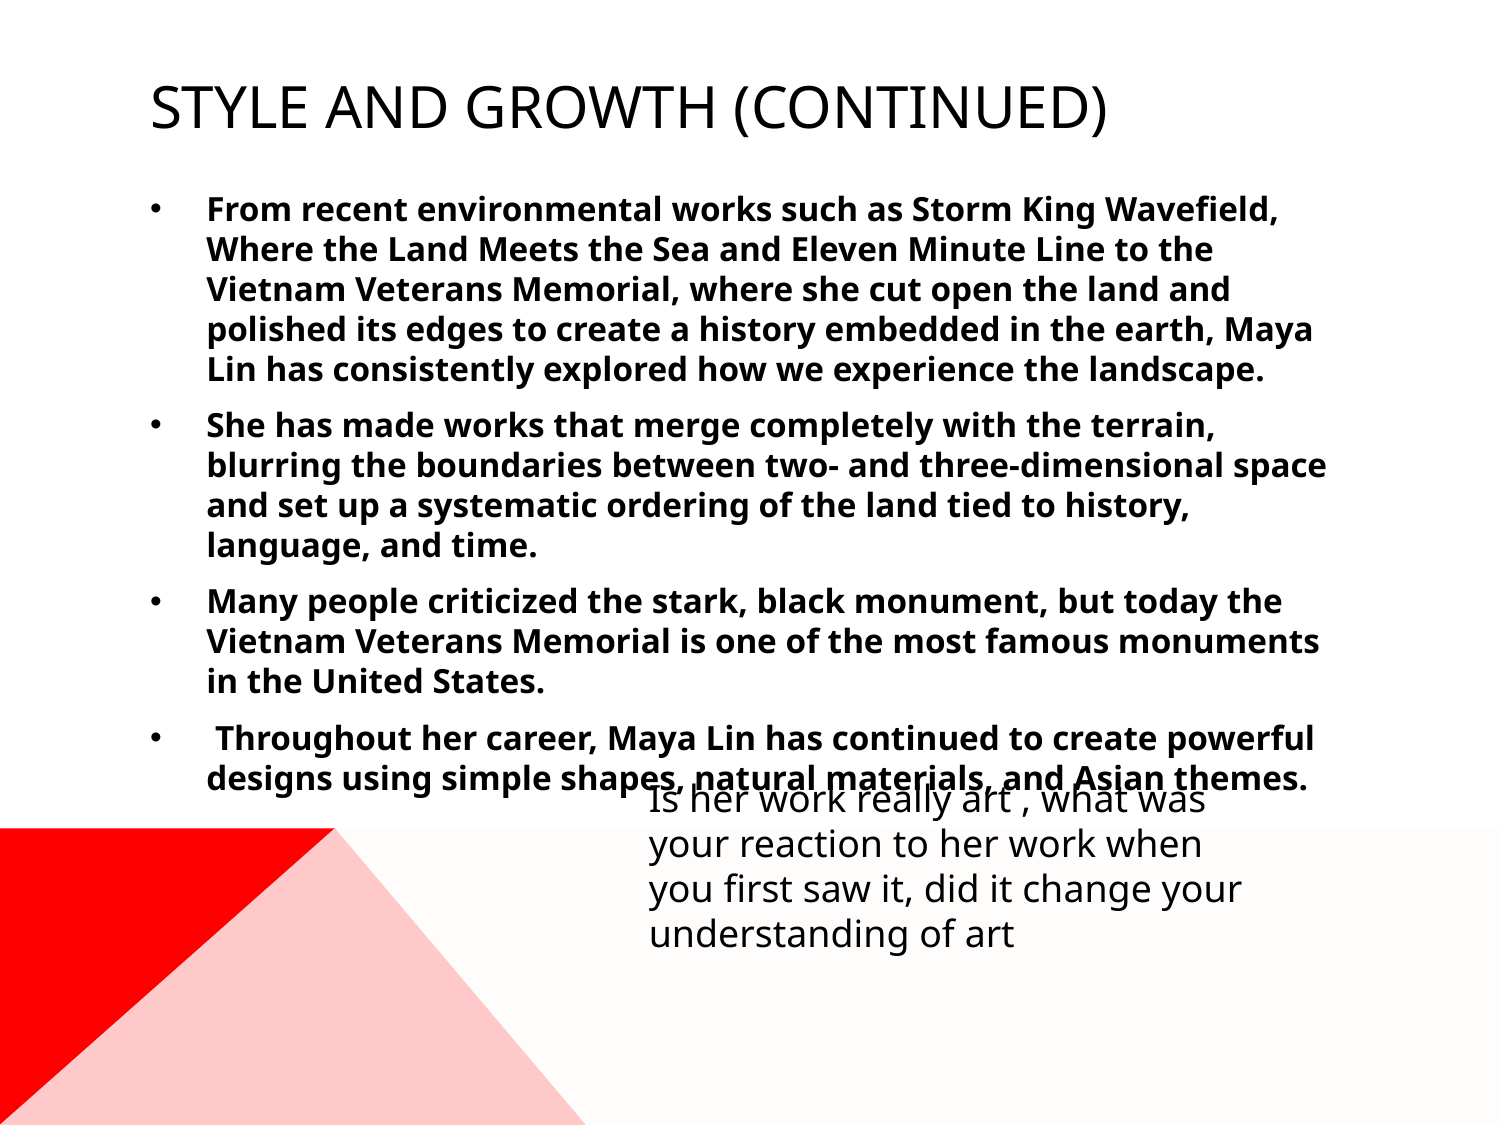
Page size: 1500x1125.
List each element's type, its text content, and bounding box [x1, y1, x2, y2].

text_box Is her work really art , what was your reaction to her work when you first saw it, did it change your understanding of art [634, 767, 1259, 963]
title Style and growth (continued) [135, 60, 1369, 150]
list From recent environmental works such as Storm King Wavefield, Where the Land Meets the Sea and Eleven Minute Line to the Vietnam Veterans Memorial, where she cut open the land and polished its edges to create a history embedded in the earth, Maya Lin has consistently explored how we experience the landscape. She has made works that merge completely with the terrain, blurring the boundaries between two- and three-dimensional space and set up a systematic ordering of the land tied to history, language, and time. Many people criticized the stark, black monument, but today the Vietnam Veterans Memorial is one of the most famous monuments in the United States. Throughout her career, Maya Lin has continued to create powerful designs using simple shapes, natural materials, and Asian themes. [135, 180, 1369, 768]
